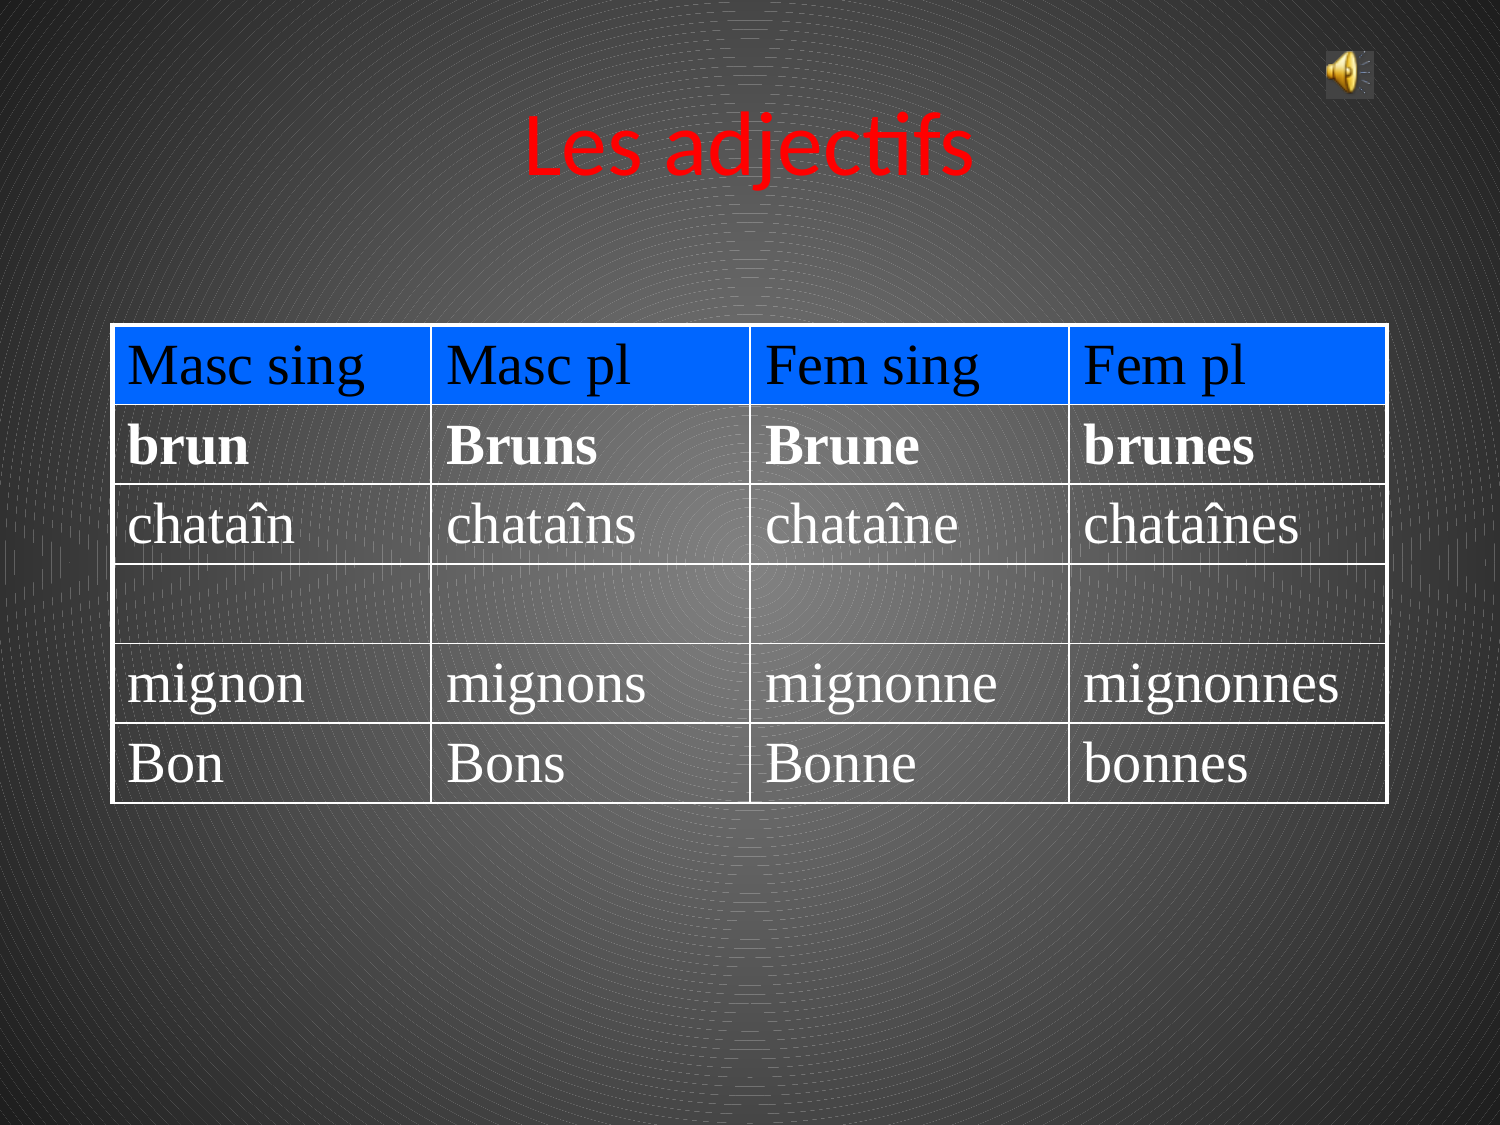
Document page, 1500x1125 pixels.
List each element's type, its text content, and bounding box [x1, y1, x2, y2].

table_cell mignonne [751, 644, 1068, 722]
table_cell mignonnes [1070, 644, 1385, 722]
table_cell Bruns [432, 405, 749, 483]
table_cell Bonne [751, 724, 1068, 802]
table_header Fem sing [751, 327, 1068, 404]
table_cell brunes [1070, 405, 1385, 483]
table_cell chataînes [1070, 485, 1385, 563]
title Les adjectifs [75, 45, 1425, 233]
table_cell [1070, 565, 1385, 643]
table_cell Bons [432, 724, 749, 802]
table_cell brun [115, 405, 430, 483]
table_cell chataîne [751, 485, 1068, 563]
table_cell Bon [115, 724, 430, 802]
table_cell [751, 565, 1068, 643]
table_cell Brune [751, 405, 1068, 483]
table_cell [115, 565, 430, 643]
table_cell bonnes [1070, 724, 1385, 802]
table_cell mignon [115, 644, 430, 722]
table_header Masc pl [432, 327, 749, 404]
table_header Masc sing [115, 327, 430, 404]
table_cell mignons [432, 644, 749, 722]
picture [1324, 49, 1376, 101]
table_header Fem pl [1070, 327, 1385, 404]
table_cell chataîns [432, 485, 749, 563]
table_cell chataîn [115, 485, 430, 563]
table_cell [432, 565, 749, 643]
